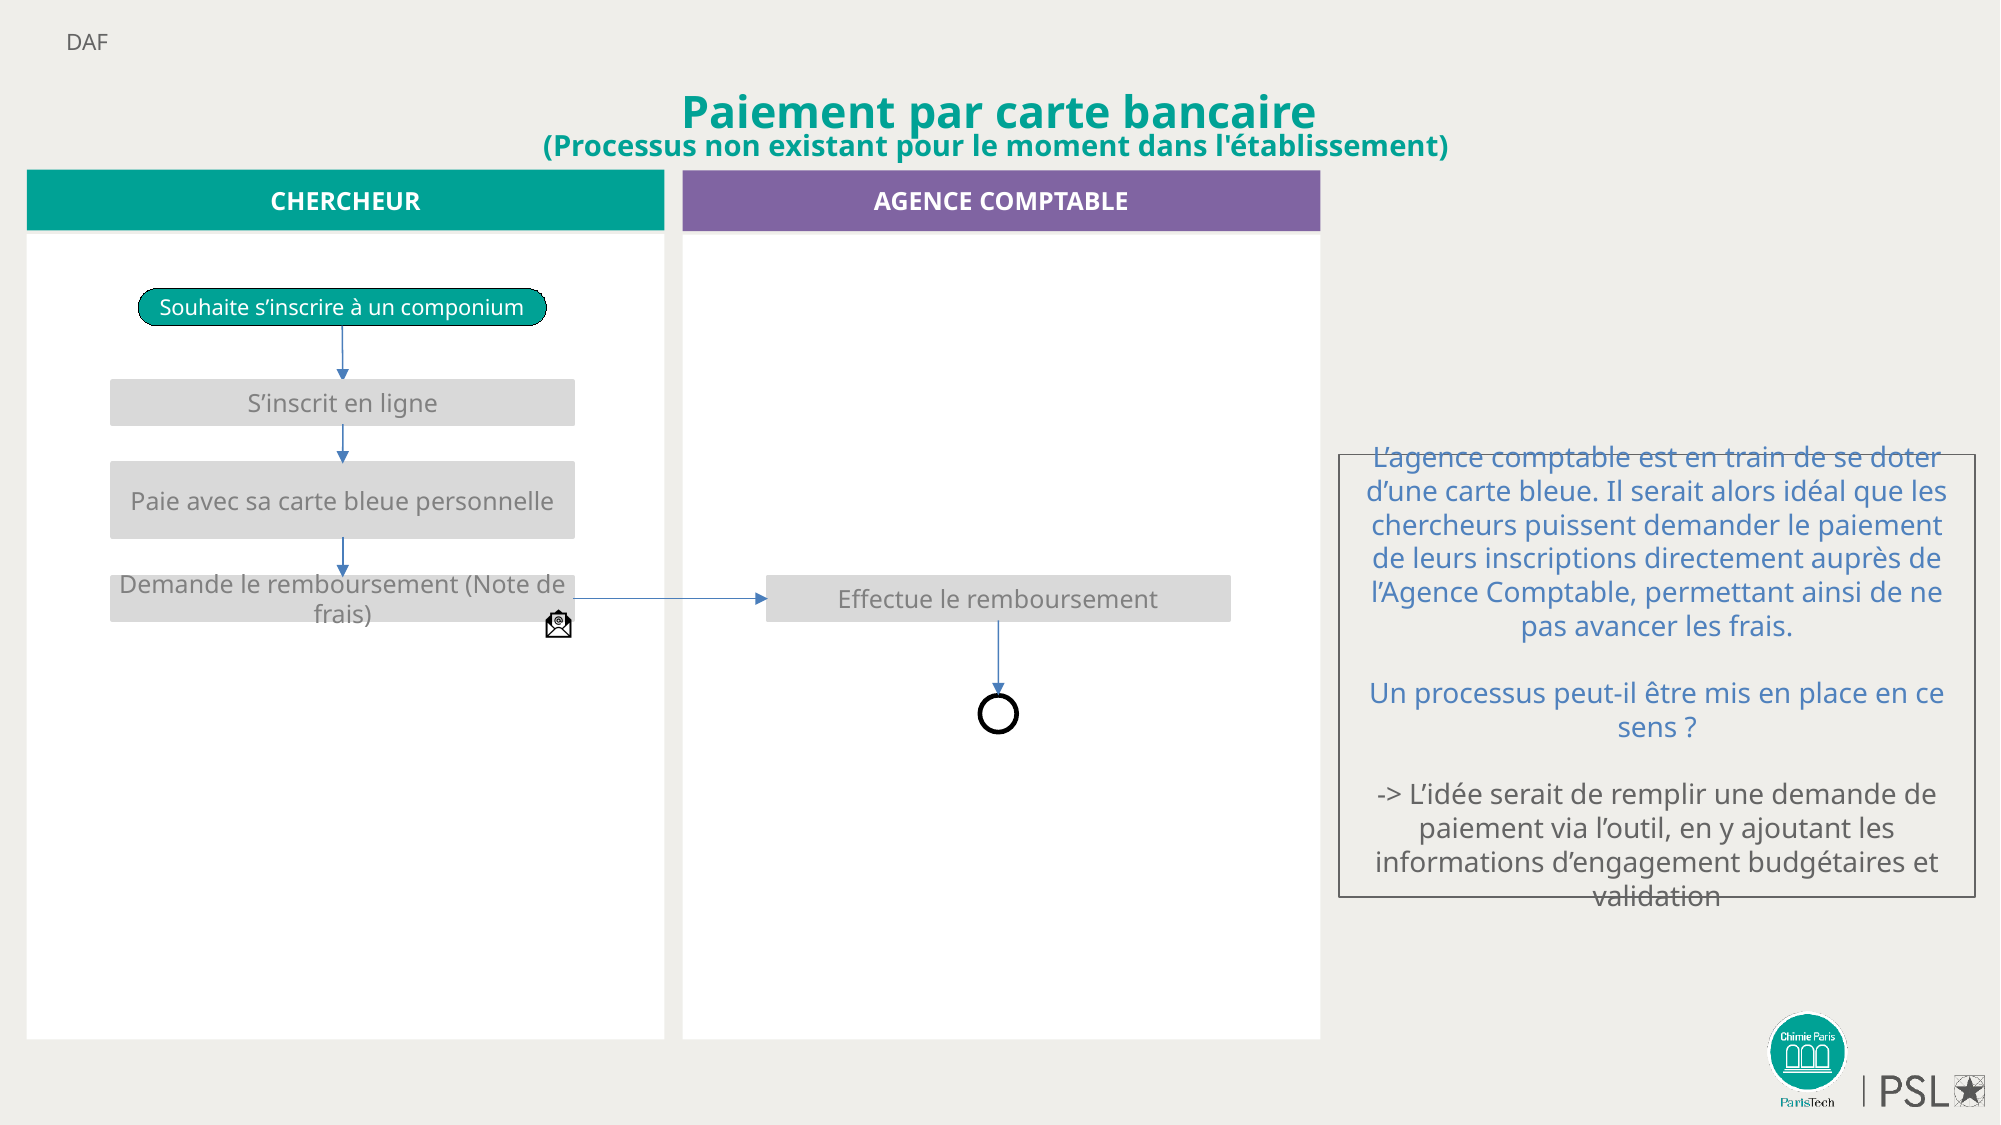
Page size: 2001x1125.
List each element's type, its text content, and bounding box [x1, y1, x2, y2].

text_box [26, 169, 665, 1040]
picture [543, 608, 574, 639]
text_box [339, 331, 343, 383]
text_box L’agence comptable est en train de se doter d’une carte bleue. Il serait alors idéal que les chercheurs puissent demander le paiement de leurs inscriptions directement auprès de l’Agence Comptable, permettant ainsi de ne pas avancer les frais. Un processus peut-il être mis en place en ce sens ? -> L’idée serait de remplir une demande de paiement via l’outil, en y ajoutant les informations d’engagement budgétaires et validation [1337, 453, 1977, 899]
list DAF [50, 19, 1047, 55]
picture [1767, 1011, 1985, 1107]
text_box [682, 169, 1321, 1040]
title Paiement par carte bancaire [149, 75, 1851, 147]
text_box (Processus non existant pour le moment dans l'établissement) [538, 112, 1462, 183]
